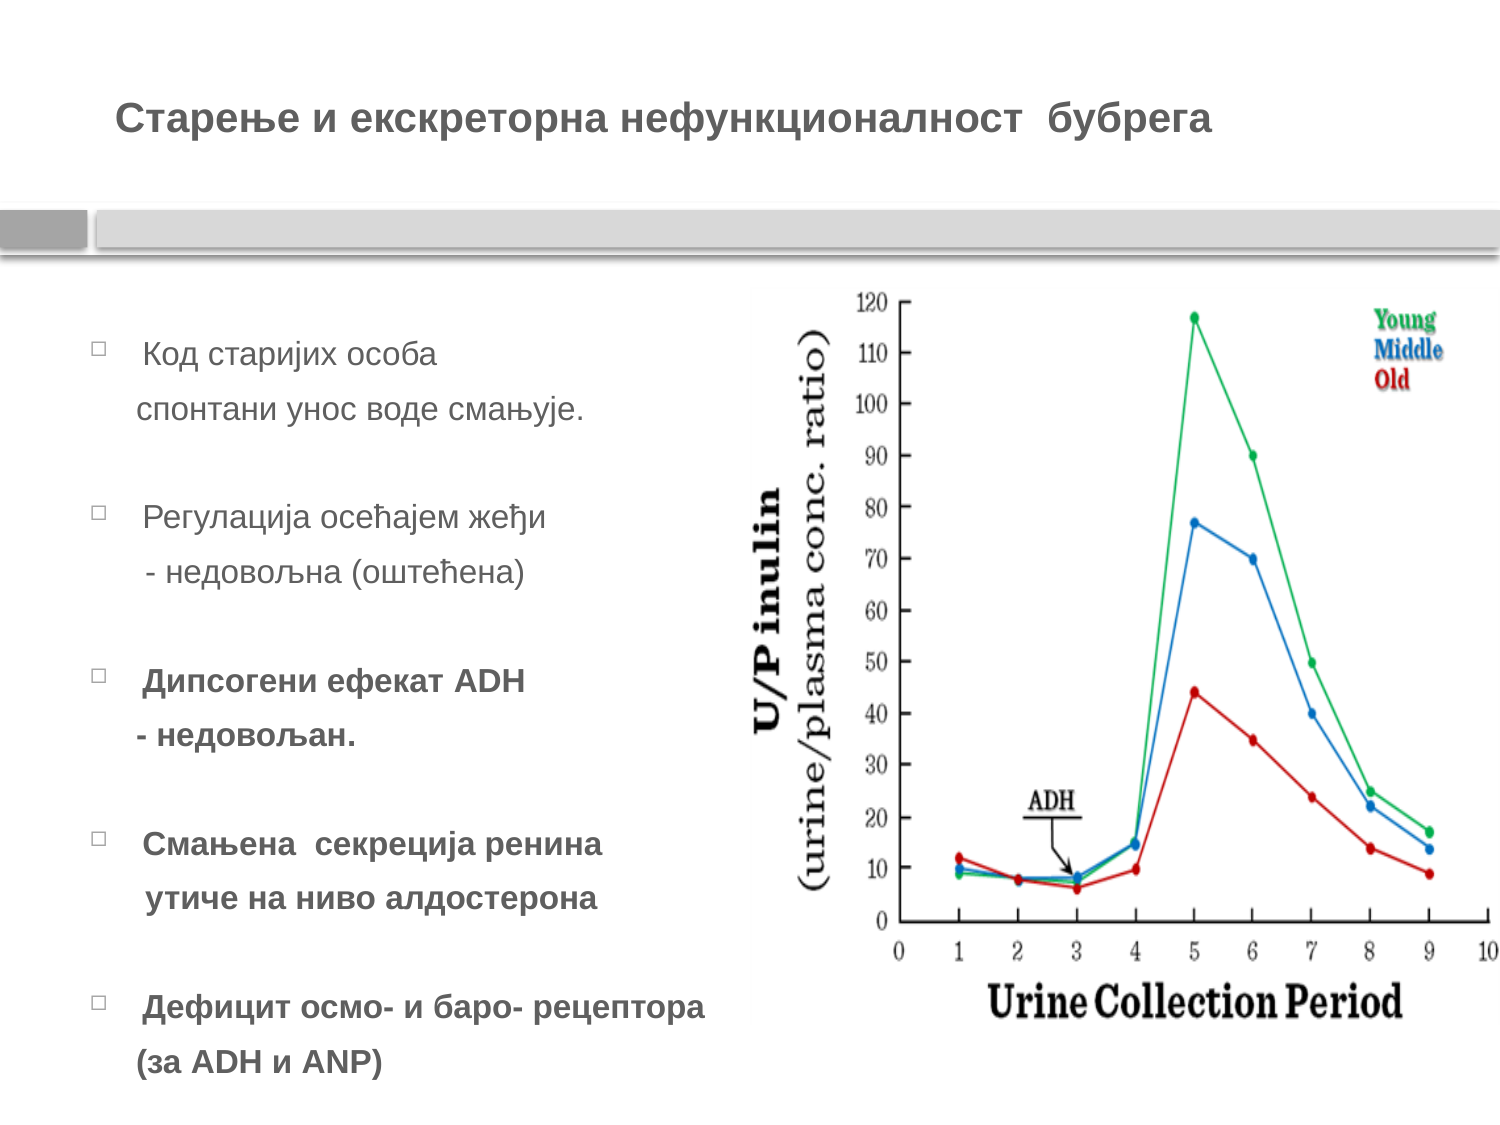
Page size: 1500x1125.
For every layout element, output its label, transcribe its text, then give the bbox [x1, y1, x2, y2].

list Код старијих особа спонтани унос воде смањује. Регулација осећајем жеђи - недовољна (оштећена) Дипсогени ефекат ADH - недовољан. Смањена секреција ренина утиче на ниво алдостерона Дефицит осмо- и баро- рецептора (за ADH и ANP) [75, 324, 1025, 1125]
title Старење и екскреторна нефункционалност бубрега [99, 37, 1438, 200]
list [749, 287, 1500, 1026]
